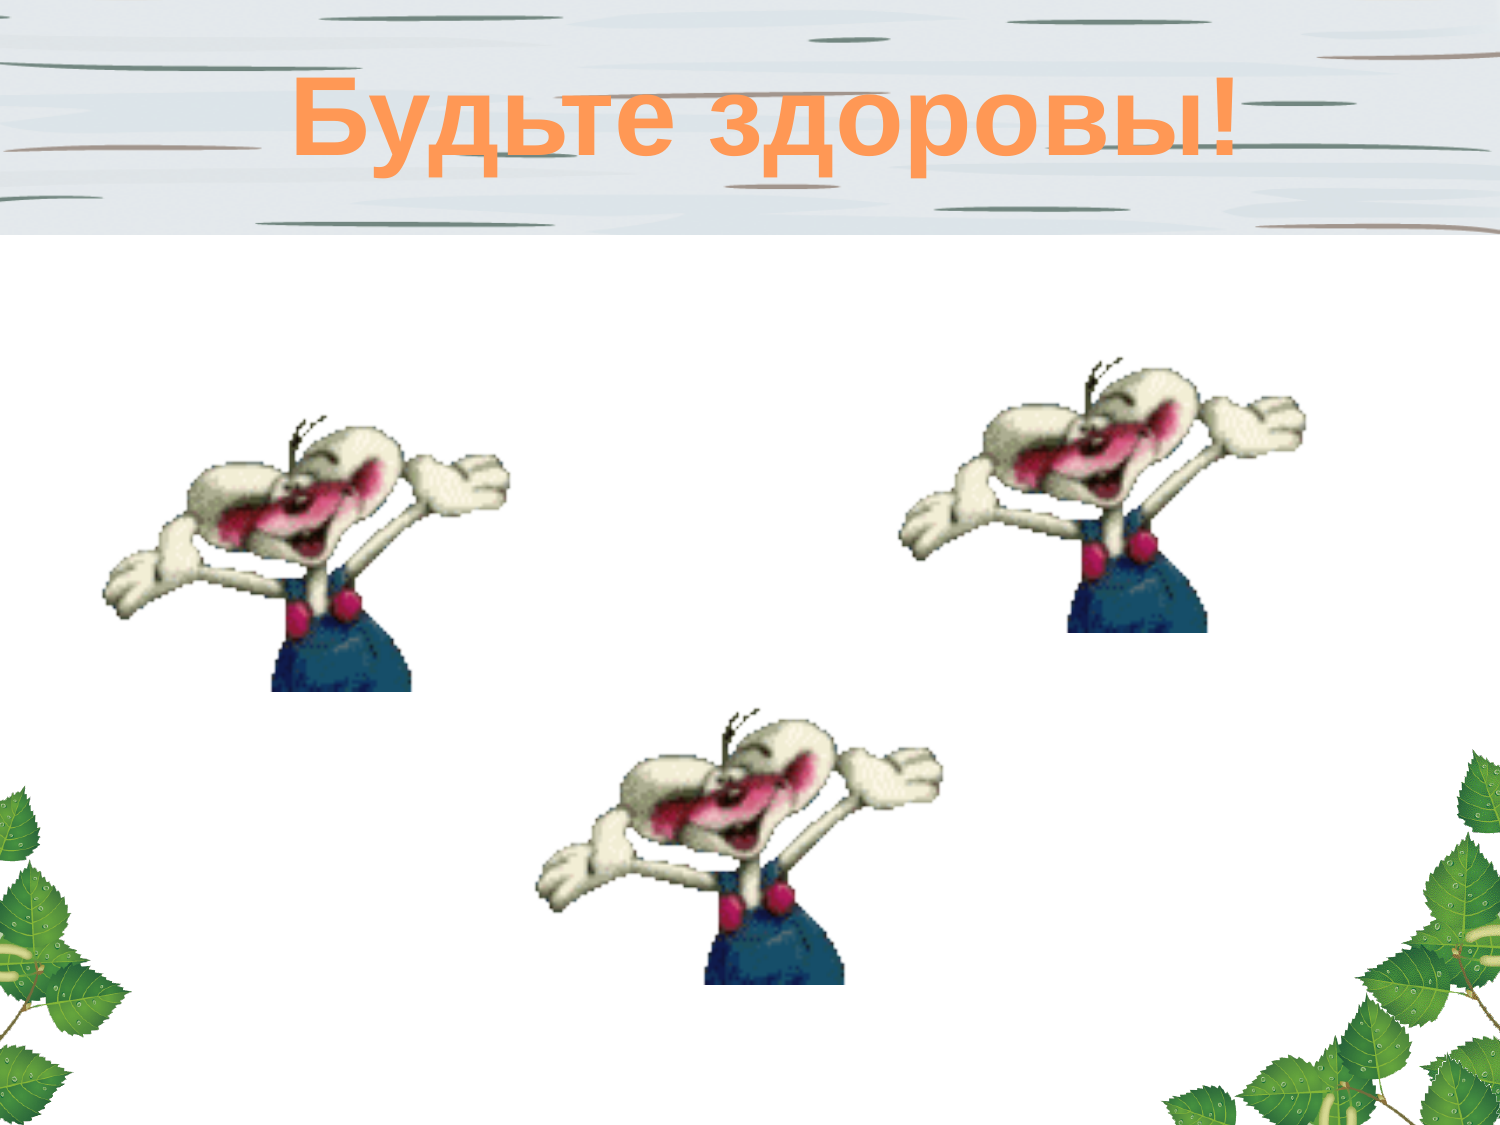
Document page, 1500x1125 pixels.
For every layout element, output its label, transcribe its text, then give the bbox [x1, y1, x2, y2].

picture [81, 374, 980, 985]
picture [0, 0, 1500, 235]
picture [1160, 749, 1500, 1125]
text_box Будьте здоровы! [274, 35, 1260, 186]
picture [878, 316, 1344, 633]
picture [0, 785, 132, 1125]
